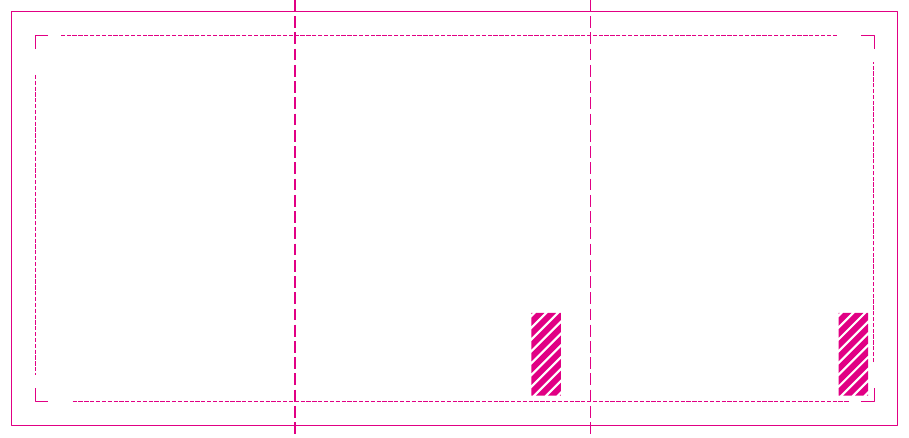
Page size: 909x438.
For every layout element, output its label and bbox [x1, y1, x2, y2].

text_box [531, 347, 561, 396]
text_box [531, 312, 561, 350]
text_box [838, 312, 869, 362]
text_box [838, 335, 869, 374]
text_box [838, 347, 869, 396]
text_box [531, 335, 561, 374]
text_box [531, 323, 561, 362]
